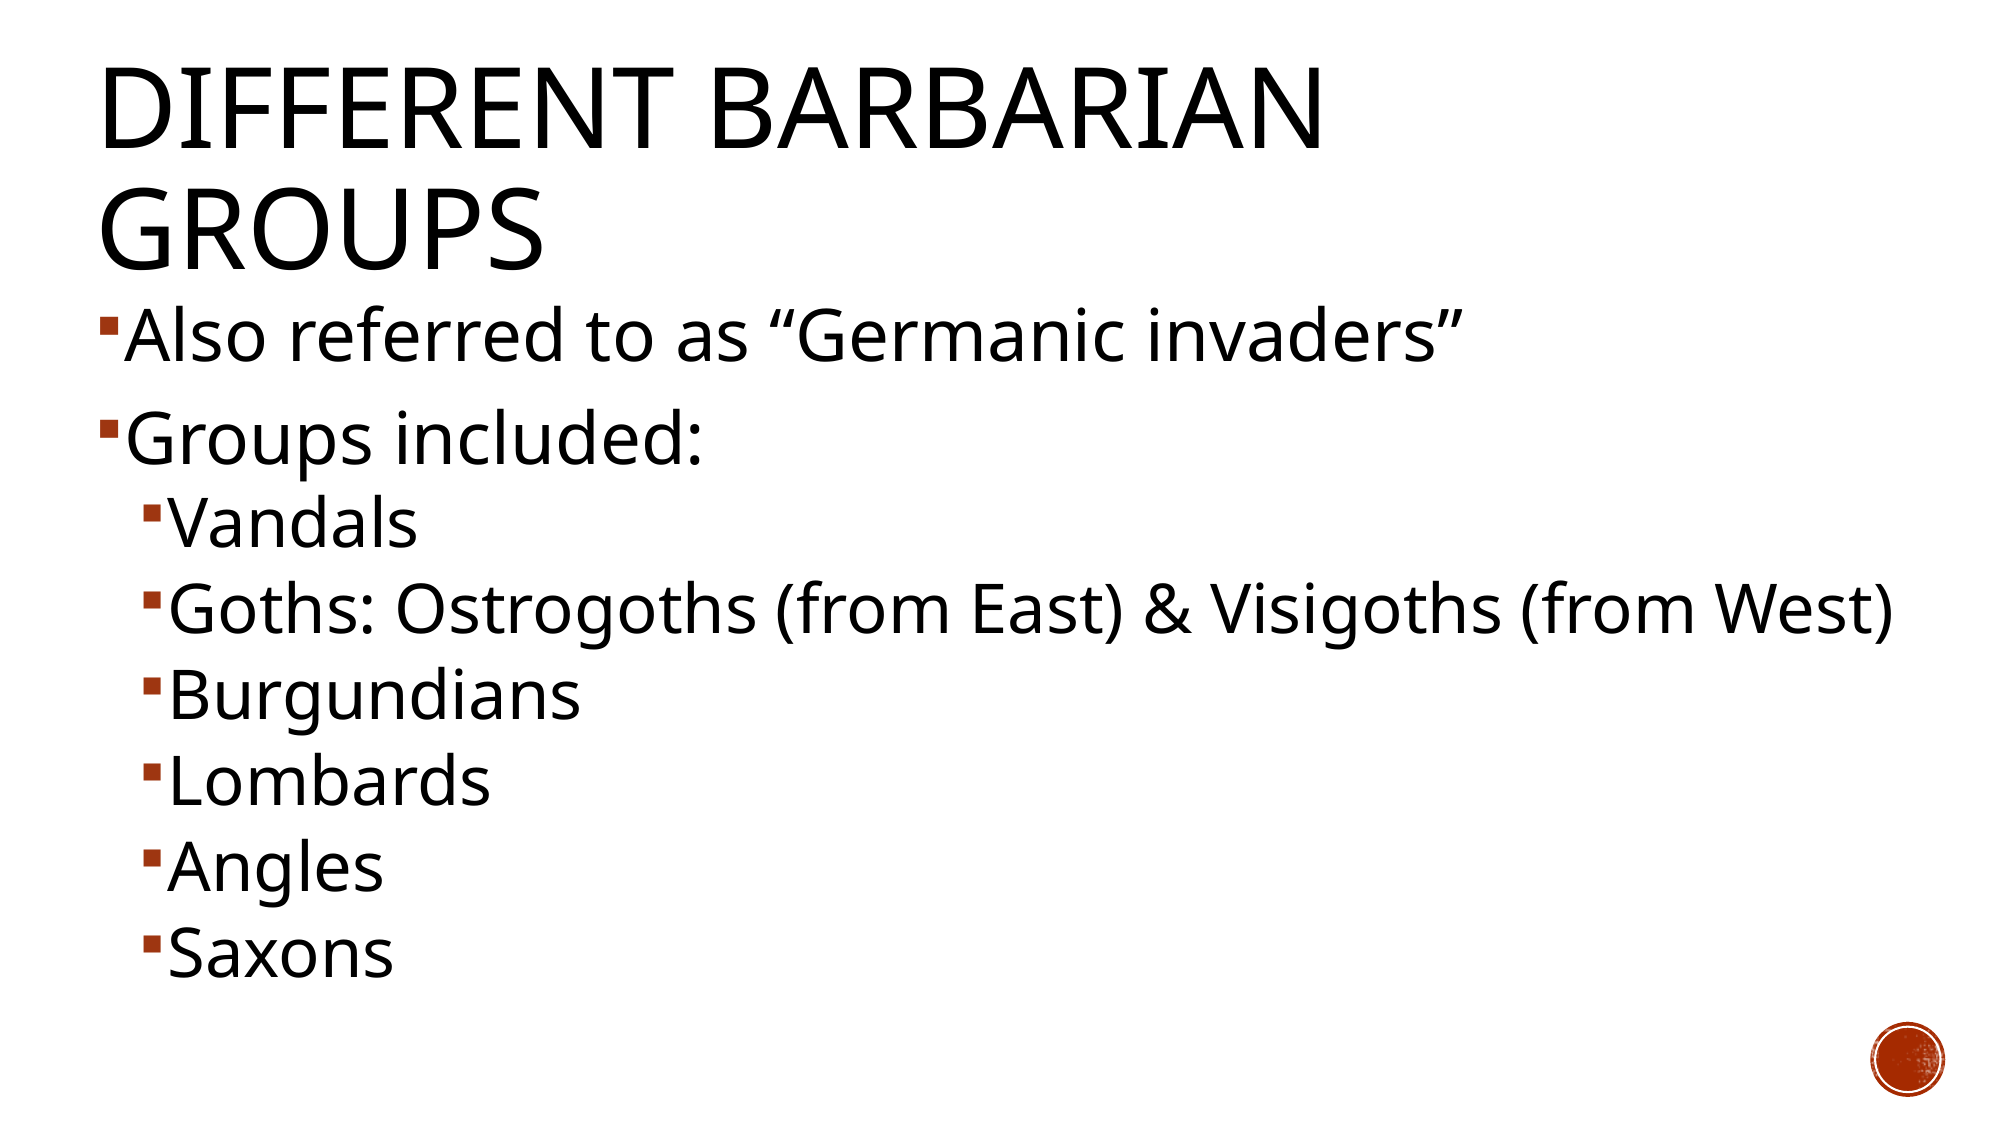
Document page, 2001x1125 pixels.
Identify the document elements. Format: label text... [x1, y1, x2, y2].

title Different barbarian groups [80, 21, 1826, 291]
list Also referred to as “Germanic invaders” Groups included: Vandals Goths: Ostrogoths (from East) & Visigoths (from West) Burgundians Lombards Angles Saxons [80, 291, 1914, 1029]
